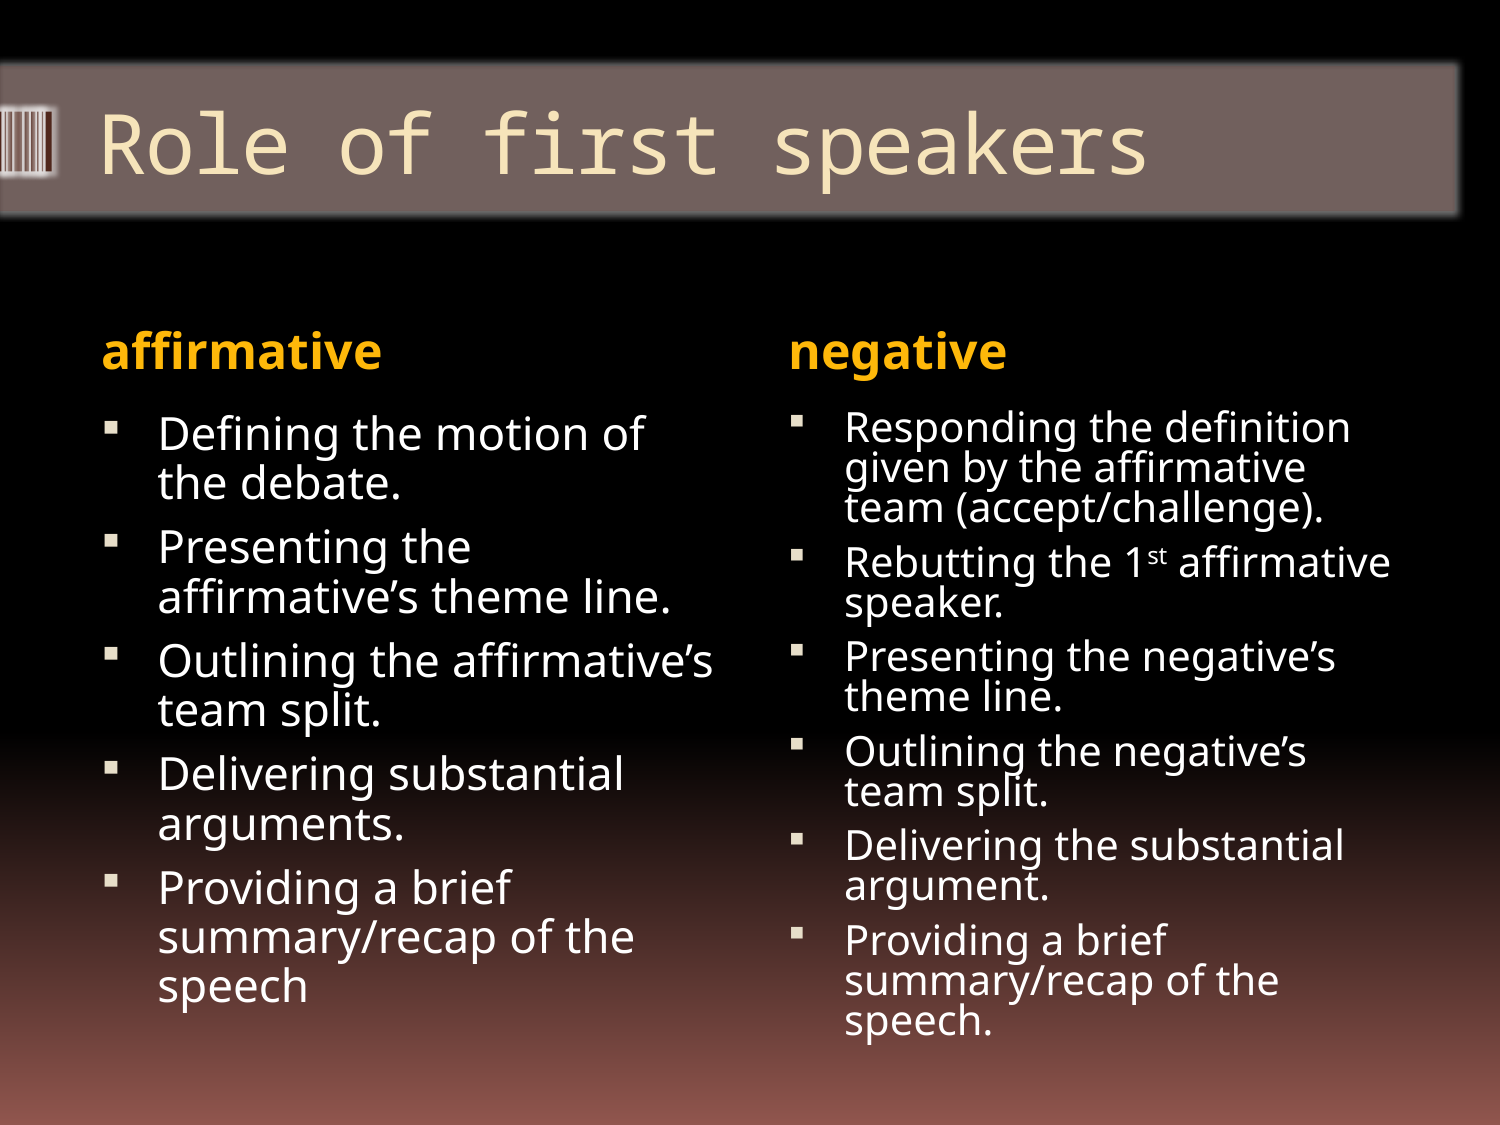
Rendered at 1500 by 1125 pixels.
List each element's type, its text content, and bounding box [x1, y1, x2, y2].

list Responding the definition given by the affirmative team (accept/challenge). Rebutting the 1st affirmative speaker. Presenting the negative’s theme line. Outlining the negative’s team split. Delivering the substantial argument. Providing a brief summary/recap of the speech. [761, 403, 1425, 1053]
list negative [761, 296, 1425, 402]
list affirmative [75, 296, 738, 402]
list Defining the motion of the debate. Presenting the affirmative’s theme line. Outlining the affirmative’s team split. Delivering substantial arguments. Providing a brief summary/recap of the speech [75, 403, 738, 1053]
title Role of first speakers [82, 83, 1358, 234]
